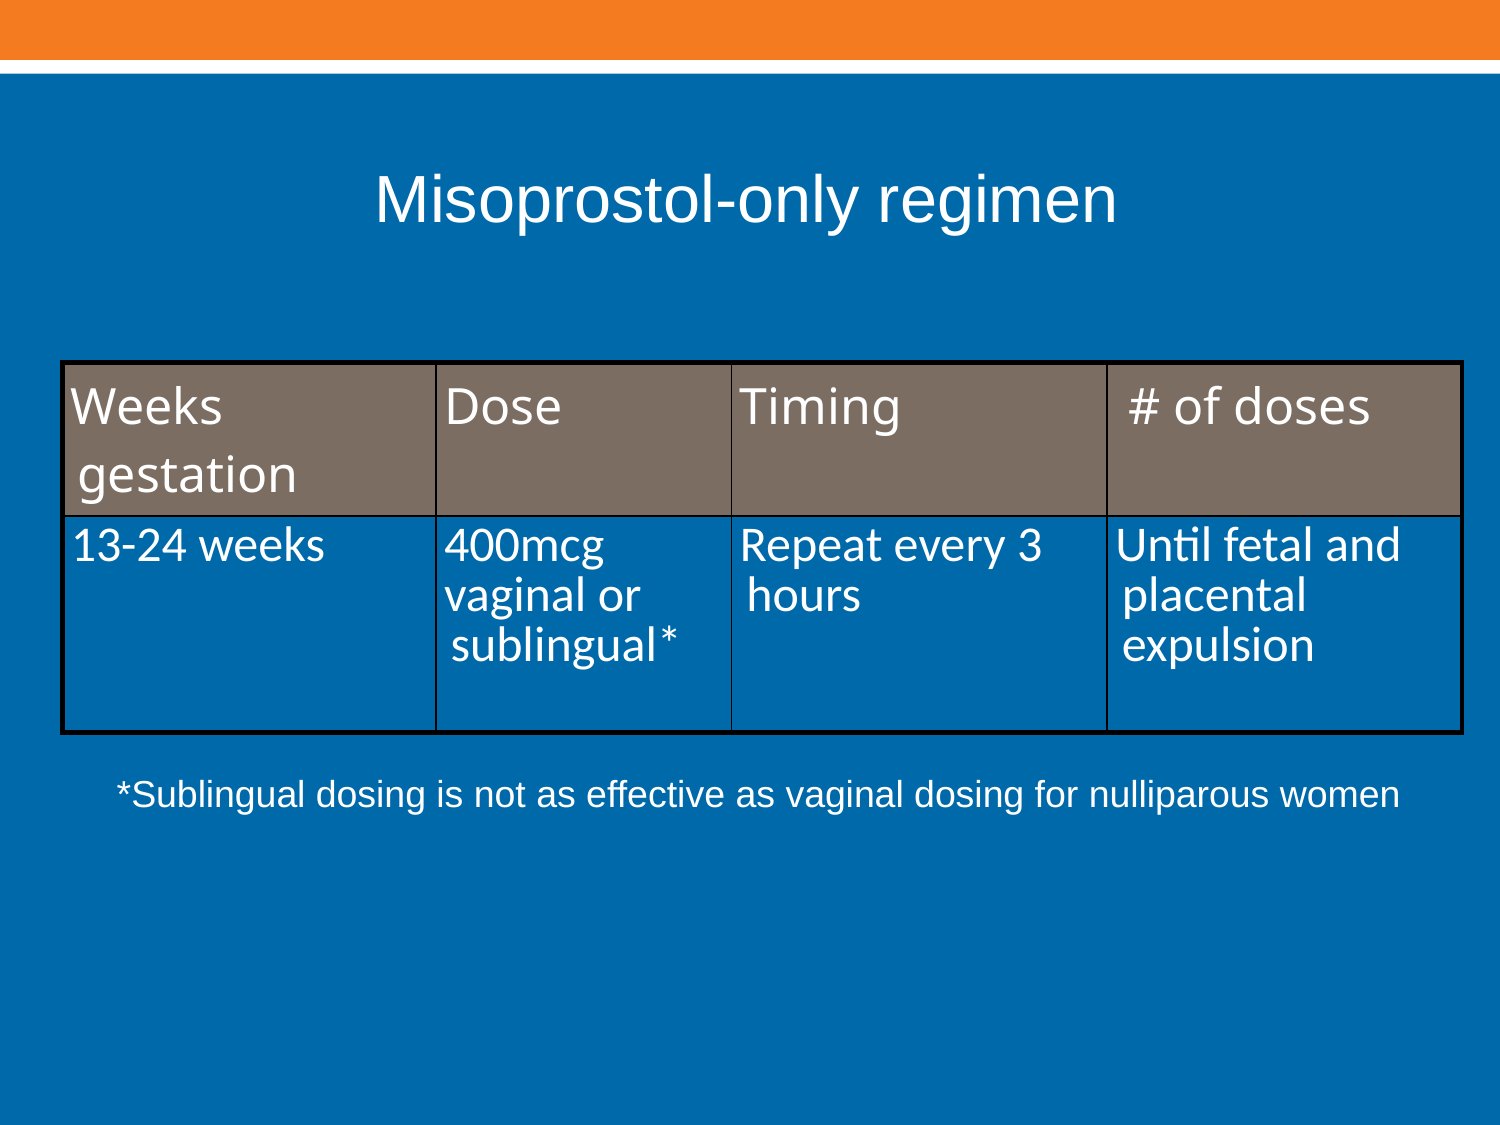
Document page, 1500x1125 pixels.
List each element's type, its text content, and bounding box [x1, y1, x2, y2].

table_cell 400mcg vaginal or sublingual* [437, 517, 731, 730]
table_cell Until fetal and placental expulsion [1108, 517, 1460, 730]
table_header Dose [437, 365, 731, 515]
table_header # of doses [1108, 365, 1460, 515]
text_box *Sublingual dosing is not as effective as vaginal dosing for nulliparous women [101, 762, 1416, 823]
text_box Misoprostol-only regimen [0, 141, 1427, 250]
table_header Weeks gestation [65, 365, 435, 515]
table_cell Repeat every 3 hours [732, 517, 1106, 730]
table_header Timing [732, 365, 1106, 515]
table_cell 13-24 weeks [65, 517, 435, 730]
